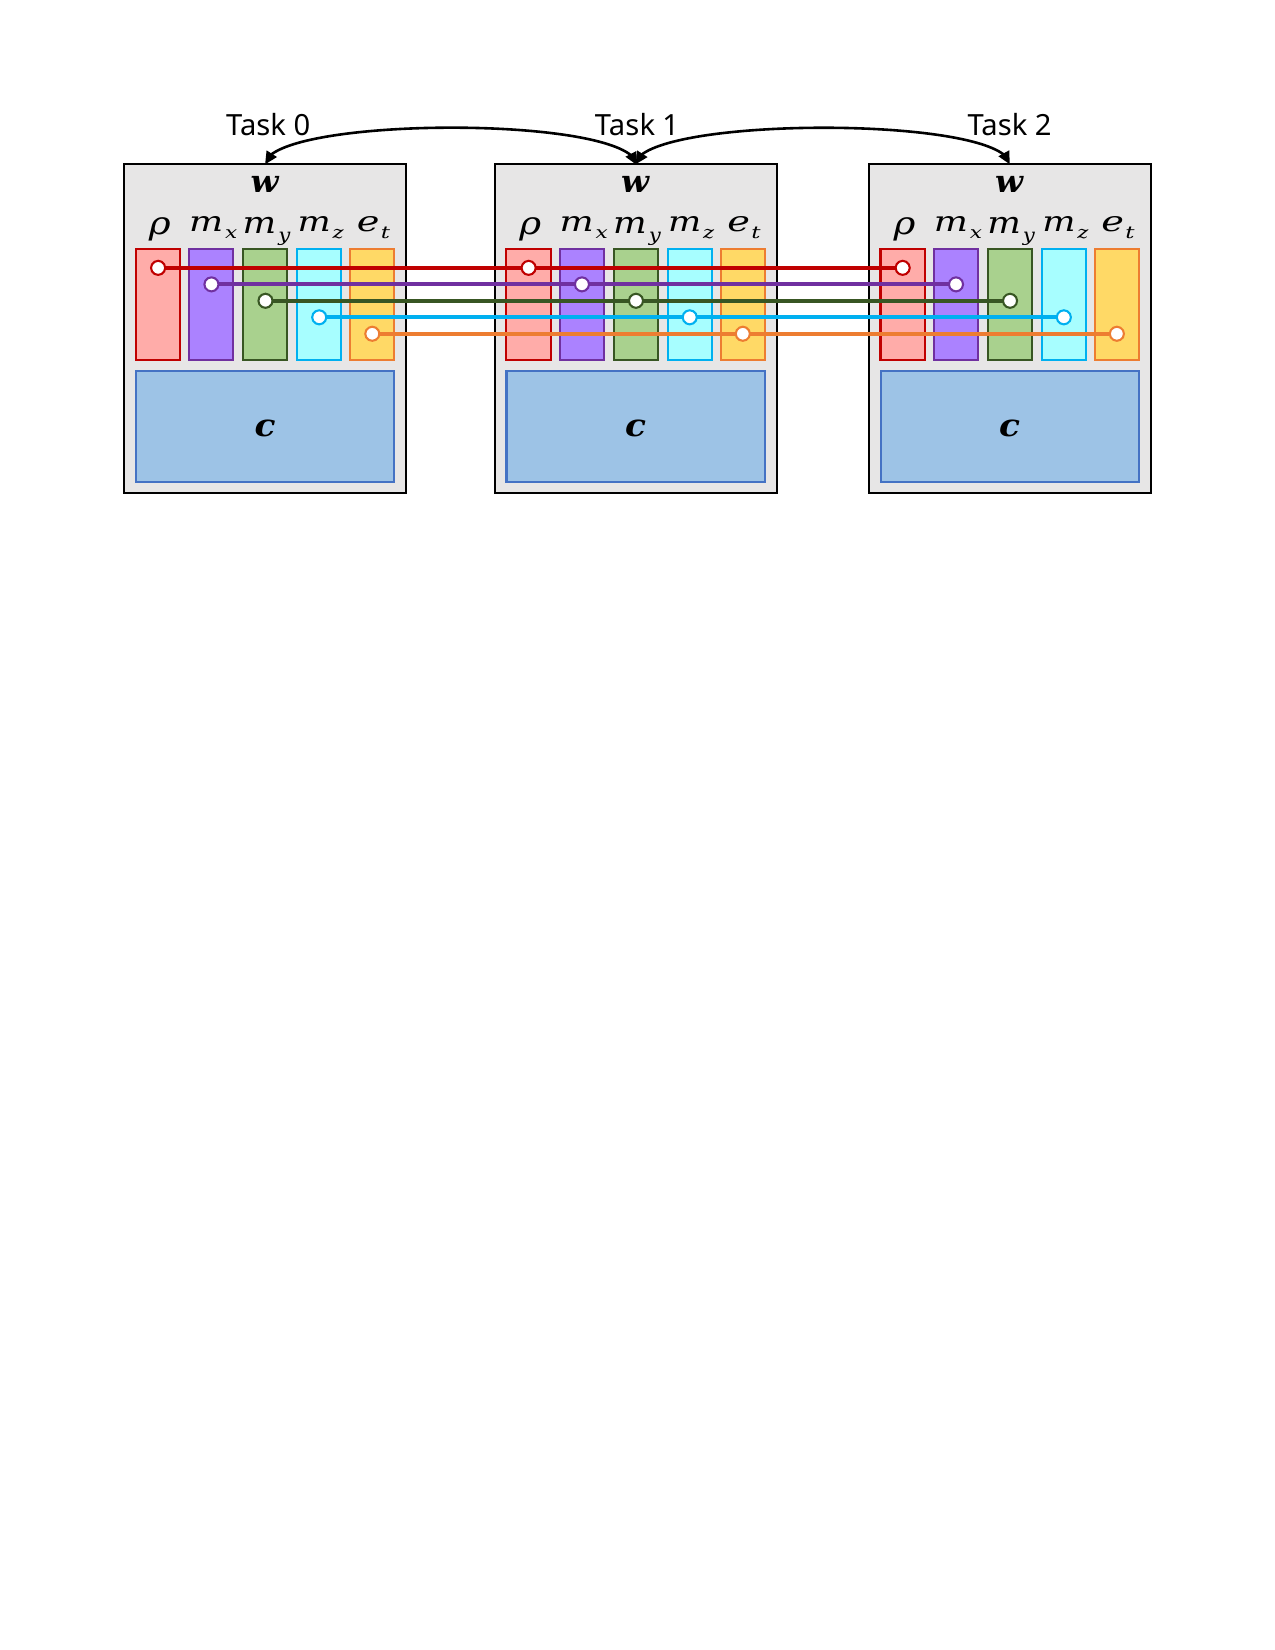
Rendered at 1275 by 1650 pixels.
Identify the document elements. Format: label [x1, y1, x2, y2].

text_box [124, 99, 1151, 493]
